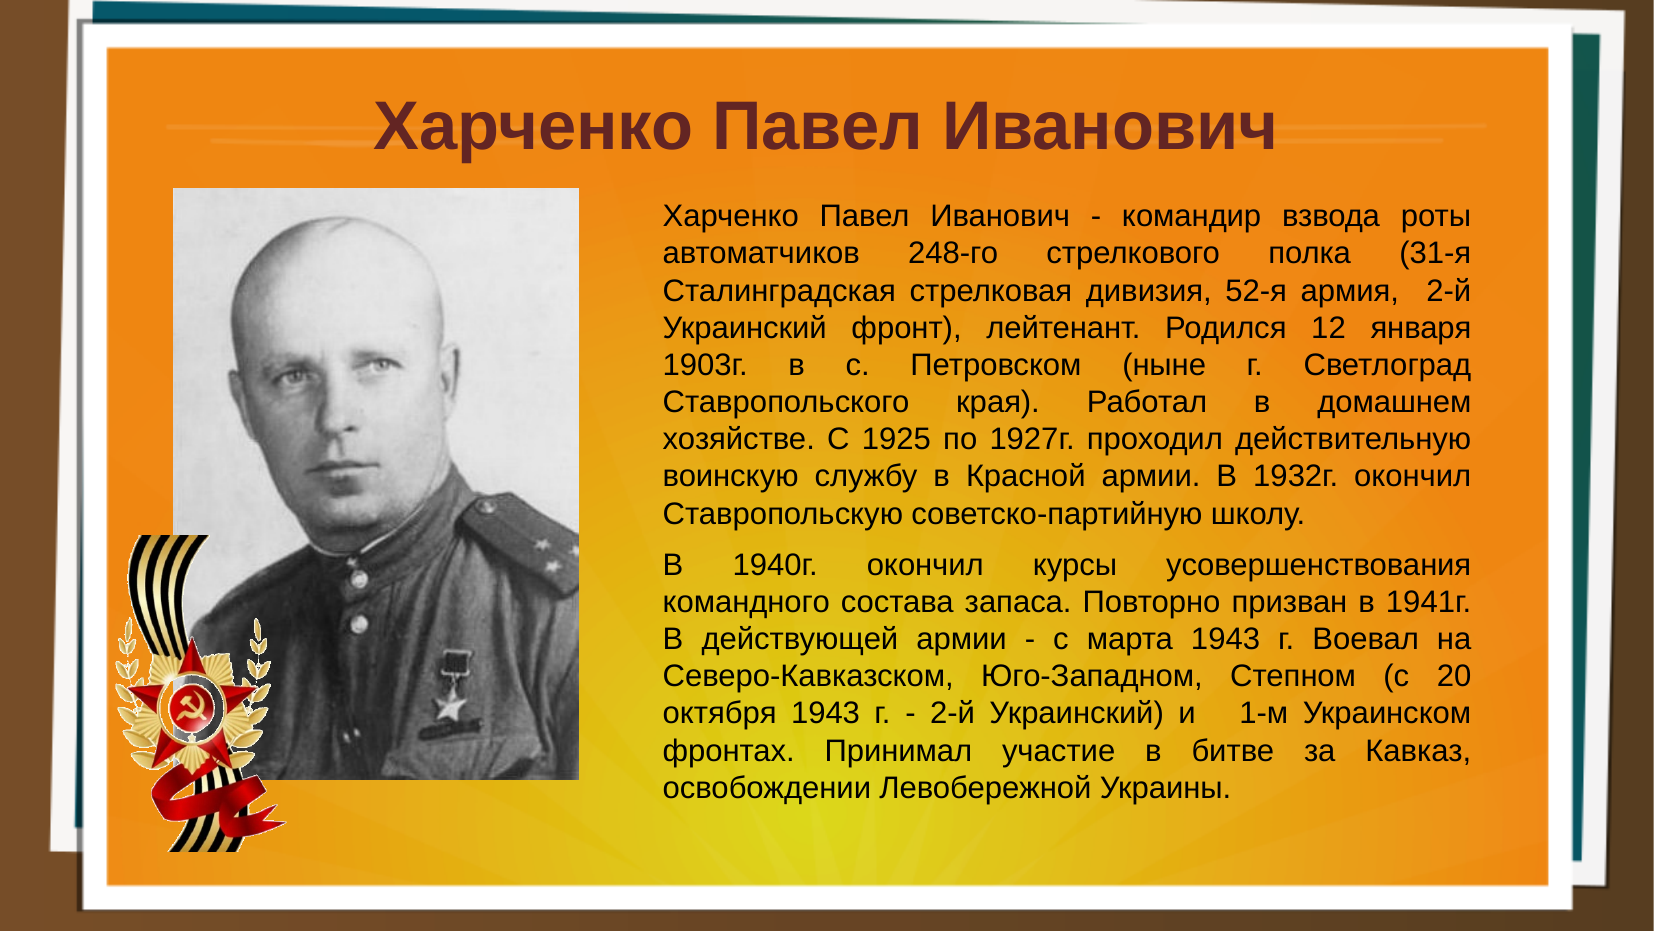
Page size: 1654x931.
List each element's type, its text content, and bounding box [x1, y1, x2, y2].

picture [0, 0, 1654, 931]
text_box Харченко Павел Иванович - командир взвода роты автоматчиков 248-го стрелкового полка (31-я Сталинградская стрелковая дивизия, 52-я армия, 2-й Украинский фронт), лейтенант. Родился 12 января 1903г. в с. Петровском (ныне г. Светлоград Ставропольского края). Работал в домашнем хозяйстве. С 1925 по 1927г. проходил действительную воинскую службу в Красной армии. В 1932г. окончил Ставропольскую советско-партийную школу. В 1940г. окончил курсы усовершенствования командного состава запаса. Повторно призван в 1941г. В действующей армии - с марта 1943 г. Воевал на Северо-Кавказском, Юго-Западном, Степном (с 20 октября 1943 г. - 2-й Украинский) и 1-м Украинском фронтах. Принимал участие в битве за Кавказ, освобождении Левобережной Украины. [592, 195, 1472, 822]
text_box Харченко Павел Иванович [165, 54, 1489, 189]
